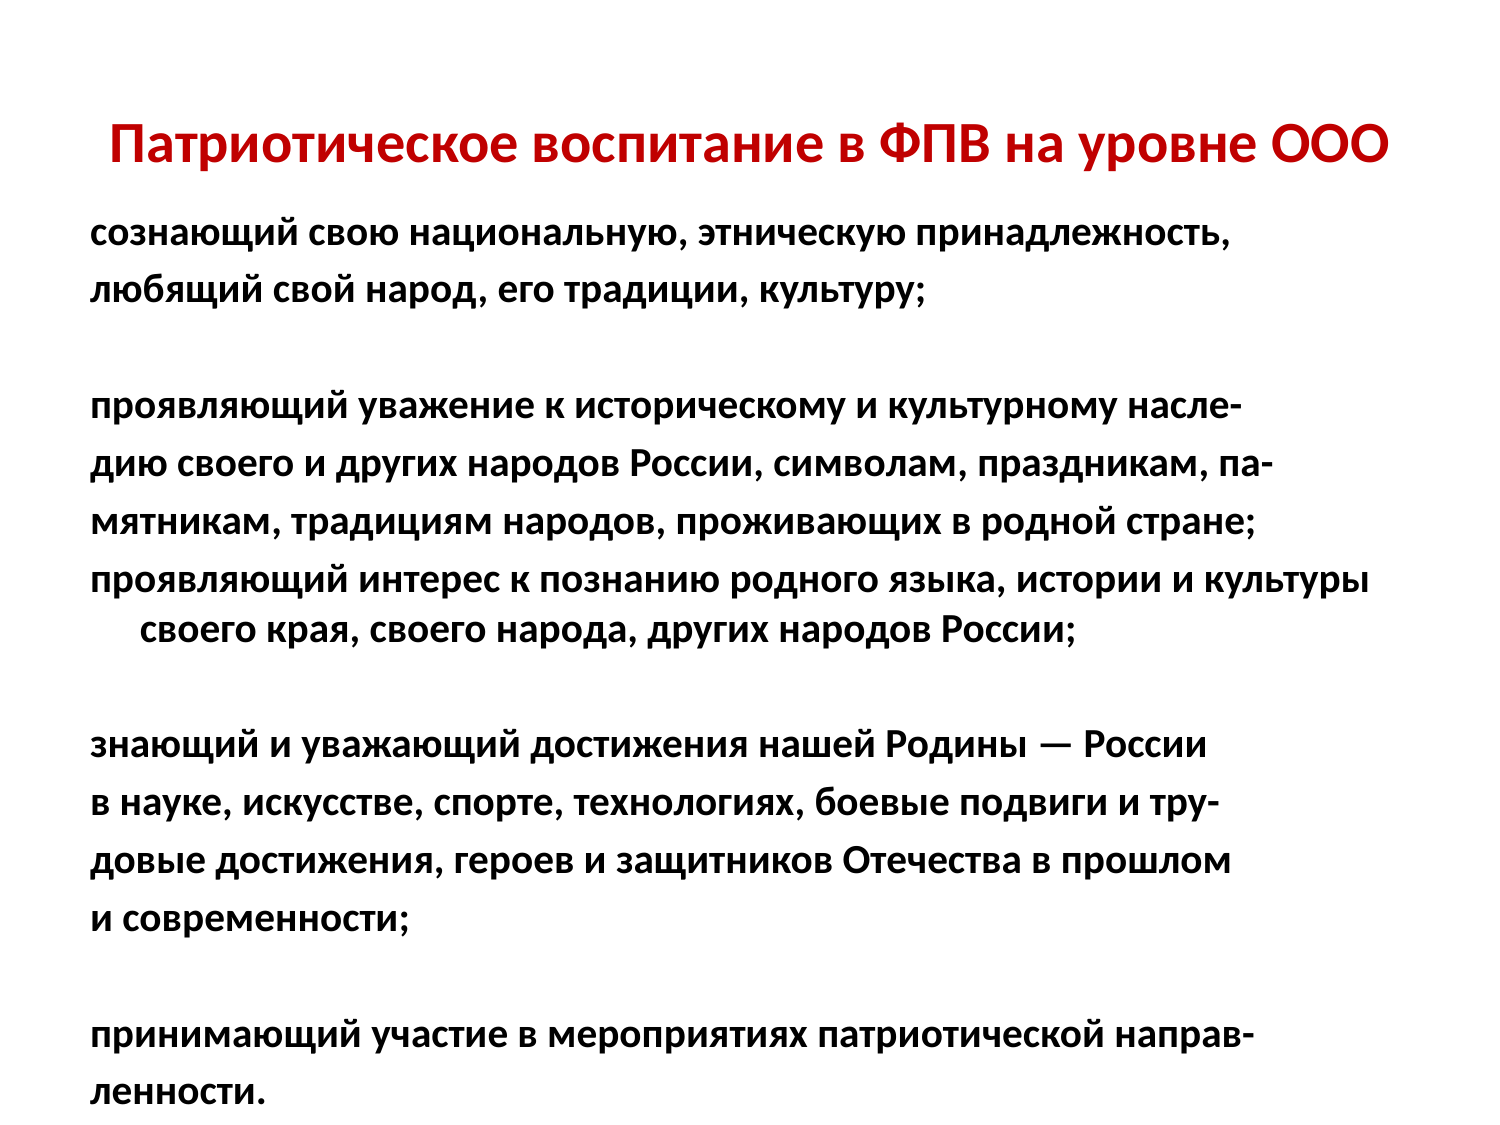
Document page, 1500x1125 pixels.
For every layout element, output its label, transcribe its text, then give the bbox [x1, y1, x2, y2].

list сознающий свою национальную, этническую принадлежность, любящий свой народ, его традиции, культуру; проявляющий уважение к историческому и культурному насле- дию своего и других народов России, символам, праздникам, па- мятникам, традициям народов, проживающих в родной стране; проявляющий интерес к познанию родного языка, истории и культуры своего края, своего народа, других народов России; знающий и уважающий достижения нашей Родины — России в науке, искусстве, спорте, технологиях, боевые подвиги и тру- довые достижения, героев и защитников Отечества в прошлом и современности; принимающий участие в мероприятиях патриотической направ- ленности. [75, 196, 1436, 1125]
title Патриотическое воспитание в ФПВ на уровне ООО [75, 45, 1425, 196]
